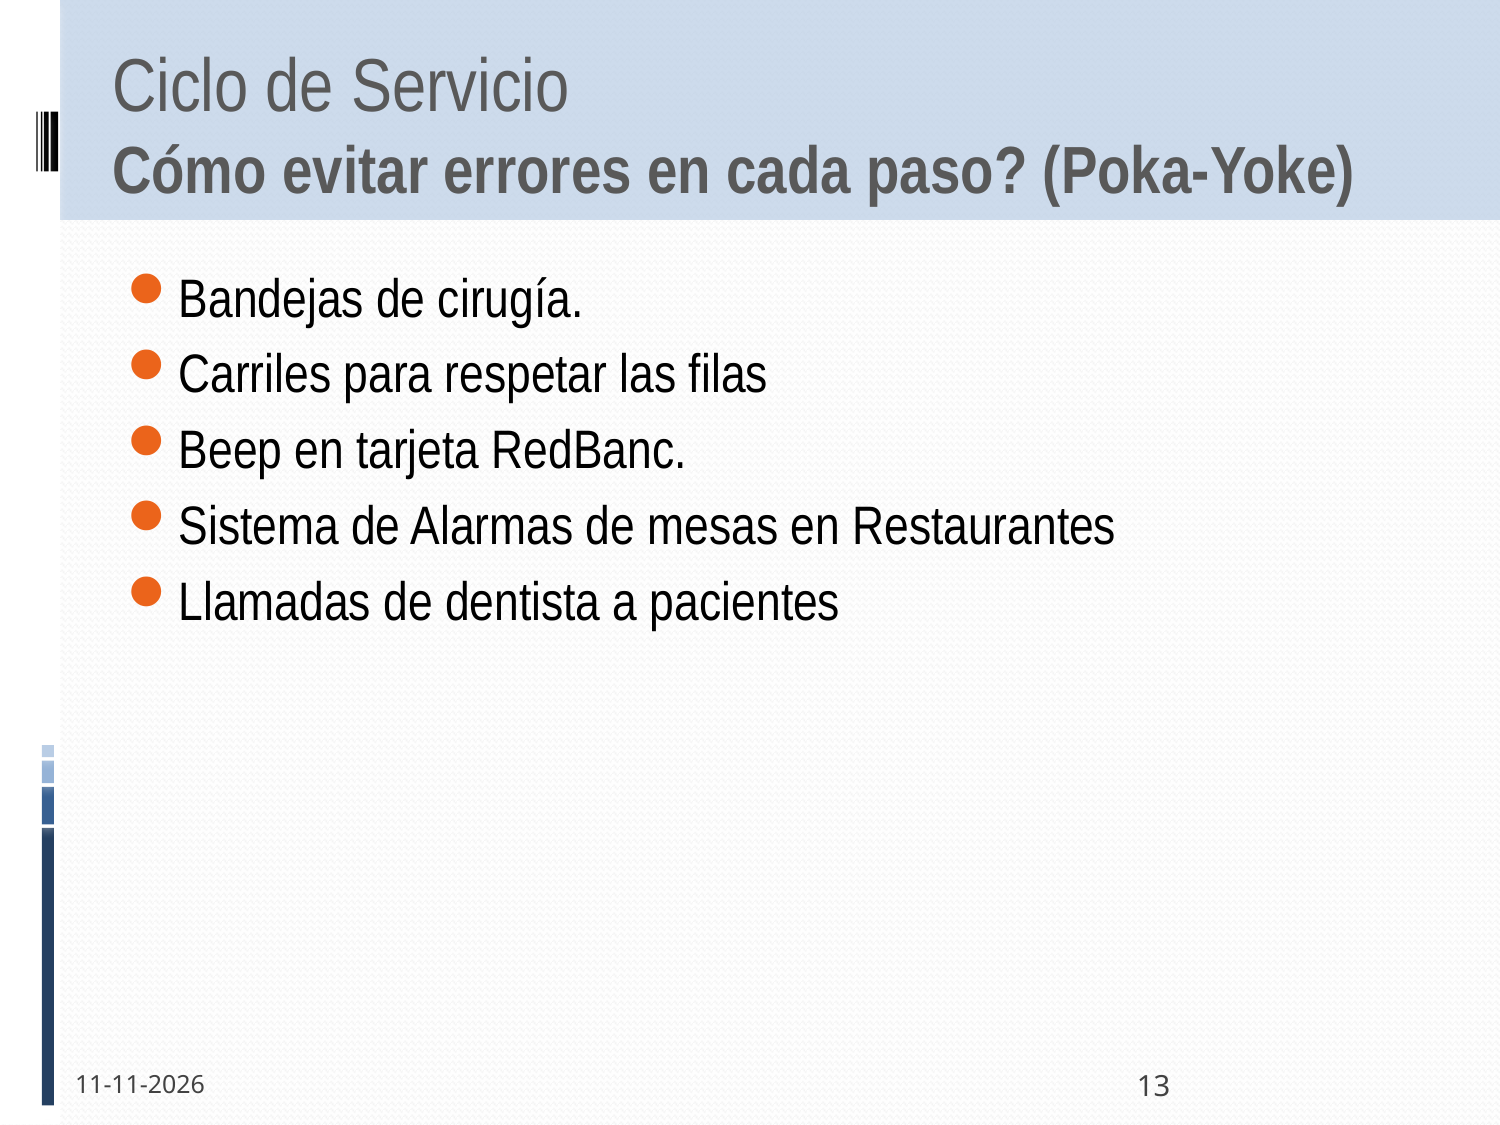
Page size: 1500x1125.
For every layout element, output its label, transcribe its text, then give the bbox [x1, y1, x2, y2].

title Ciclo de Servicio Cómo evitar errores en cada paso? (Poka-Yoke) [111, 18, 1436, 207]
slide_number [75, 1042, 243, 1103]
list Bandejas de cirugía. Carriles para respetar las filas Beep en tarjeta RedBanc. Sistema de Alarmas de mesas en Restaurantes Llamadas de dentista a pacientes [111, 255, 1436, 1038]
slide_number 13 [1045, 1046, 1171, 1107]
